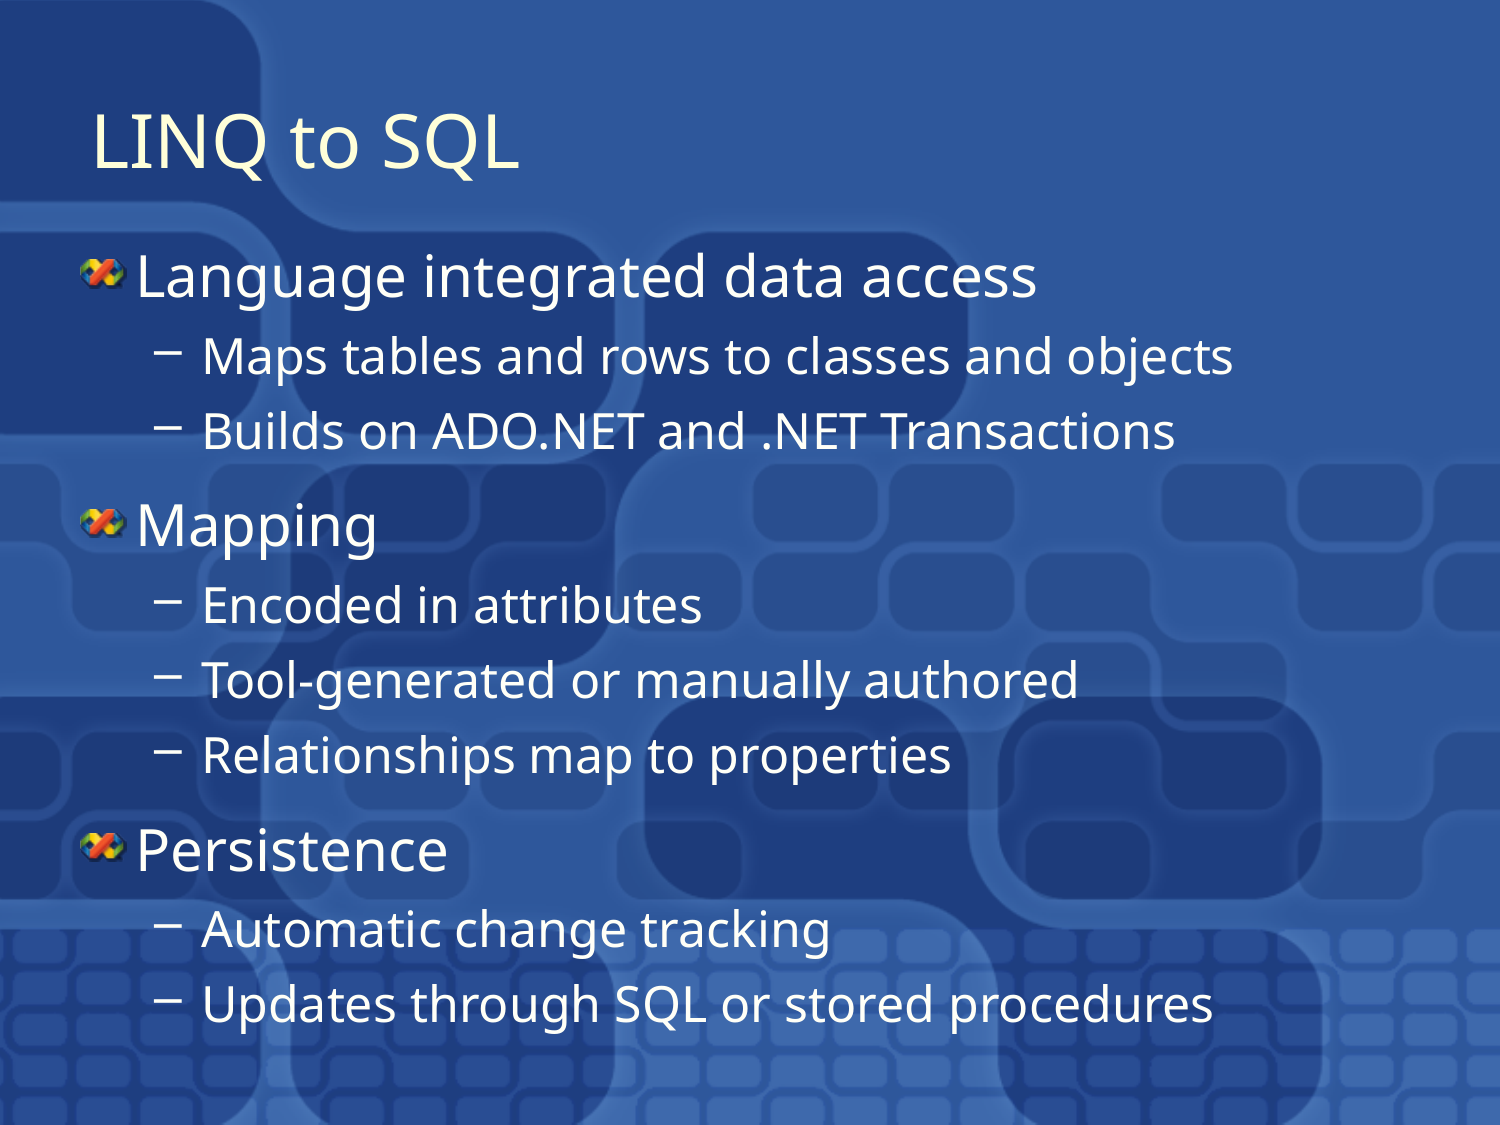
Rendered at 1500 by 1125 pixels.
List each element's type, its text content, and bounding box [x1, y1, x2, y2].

title LINQ to SQL [74, 44, 1426, 231]
picture [0, 0, 1500, 1125]
list Language integrated data access Maps tables and rows to classes and objects Builds on ADO.NET and .NET Transactions Mapping Encoded in attributes Tool-generated or manually authored Relationships map to properties Persistence Automatic change tracking Updates through SQL or stored procedures [63, 231, 1436, 1100]
